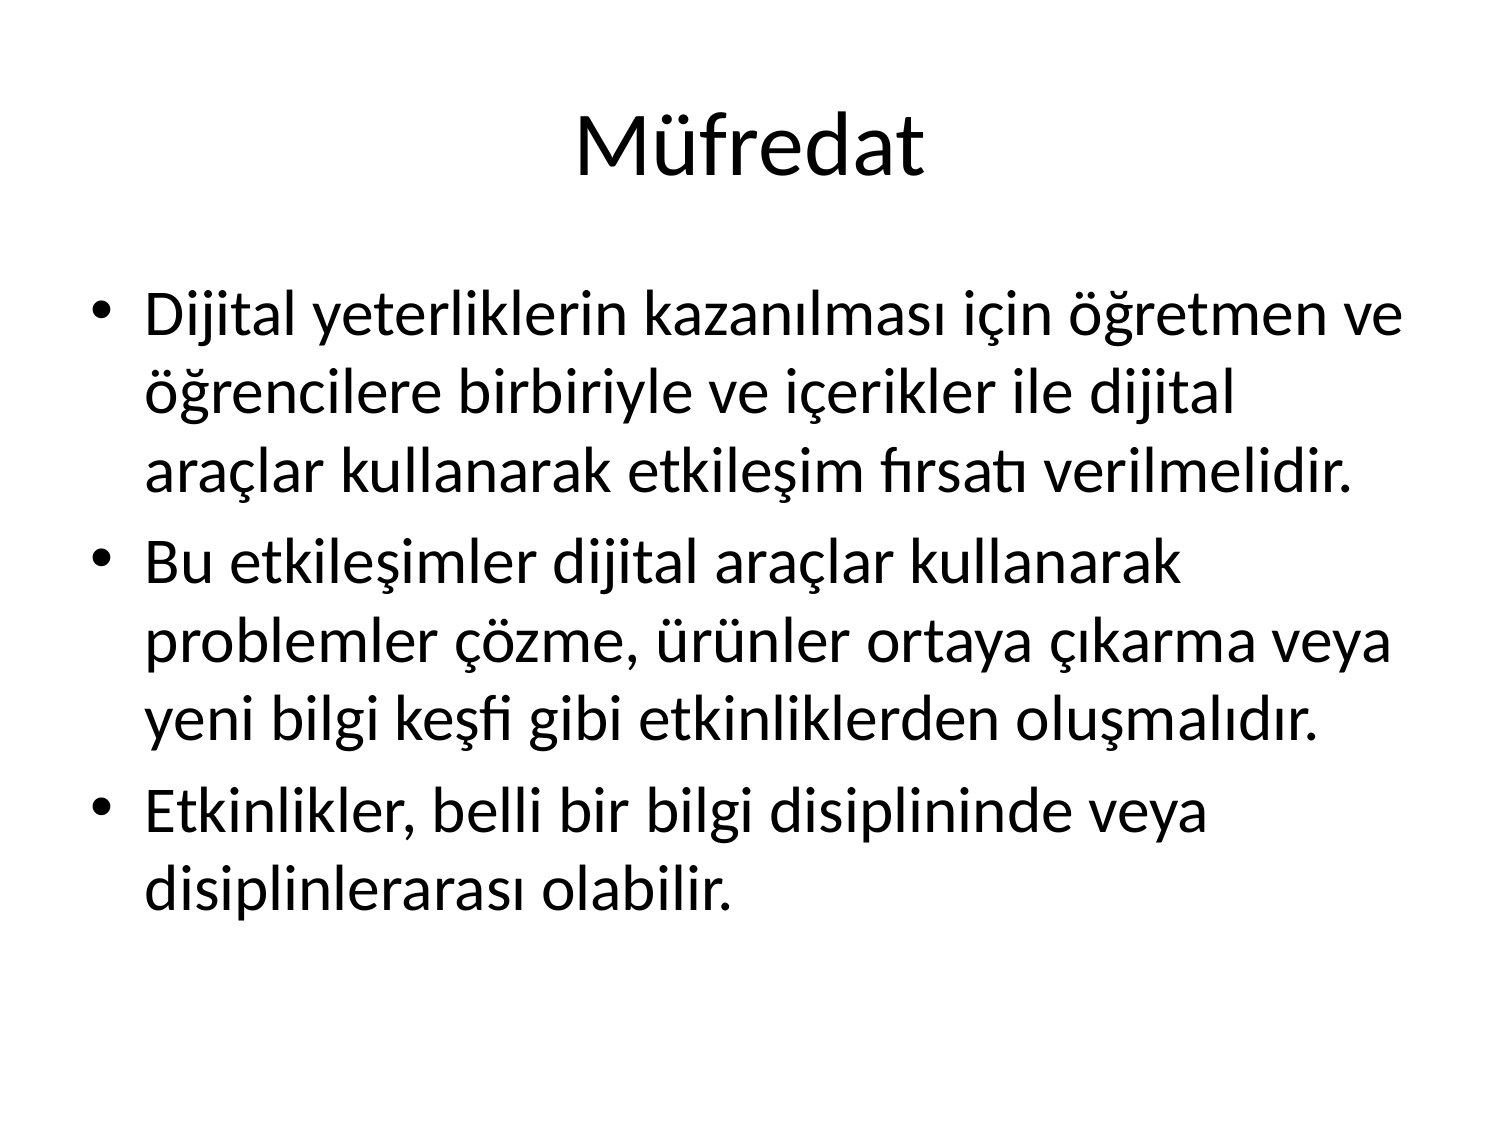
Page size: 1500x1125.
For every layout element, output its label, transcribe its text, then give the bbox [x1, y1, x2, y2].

list Dijital yeterliklerin kazanılması için öğretmen ve öğrencilere birbiriyle ve içerikler ile dijital araçlar kullanarak etkileşim fırsatı verilmelidir. Bu etkileşimler dijital araçlar kullanarak problemler çözme, ürünler ortaya çıkarma veya yeni bilgi keşfi gibi etkinliklerden oluşmalıdır. Etkinlikler, belli bir bilgi disiplininde veya disiplinlerarası olabilir. [75, 262, 1425, 1005]
title Müfredat [75, 45, 1425, 233]
